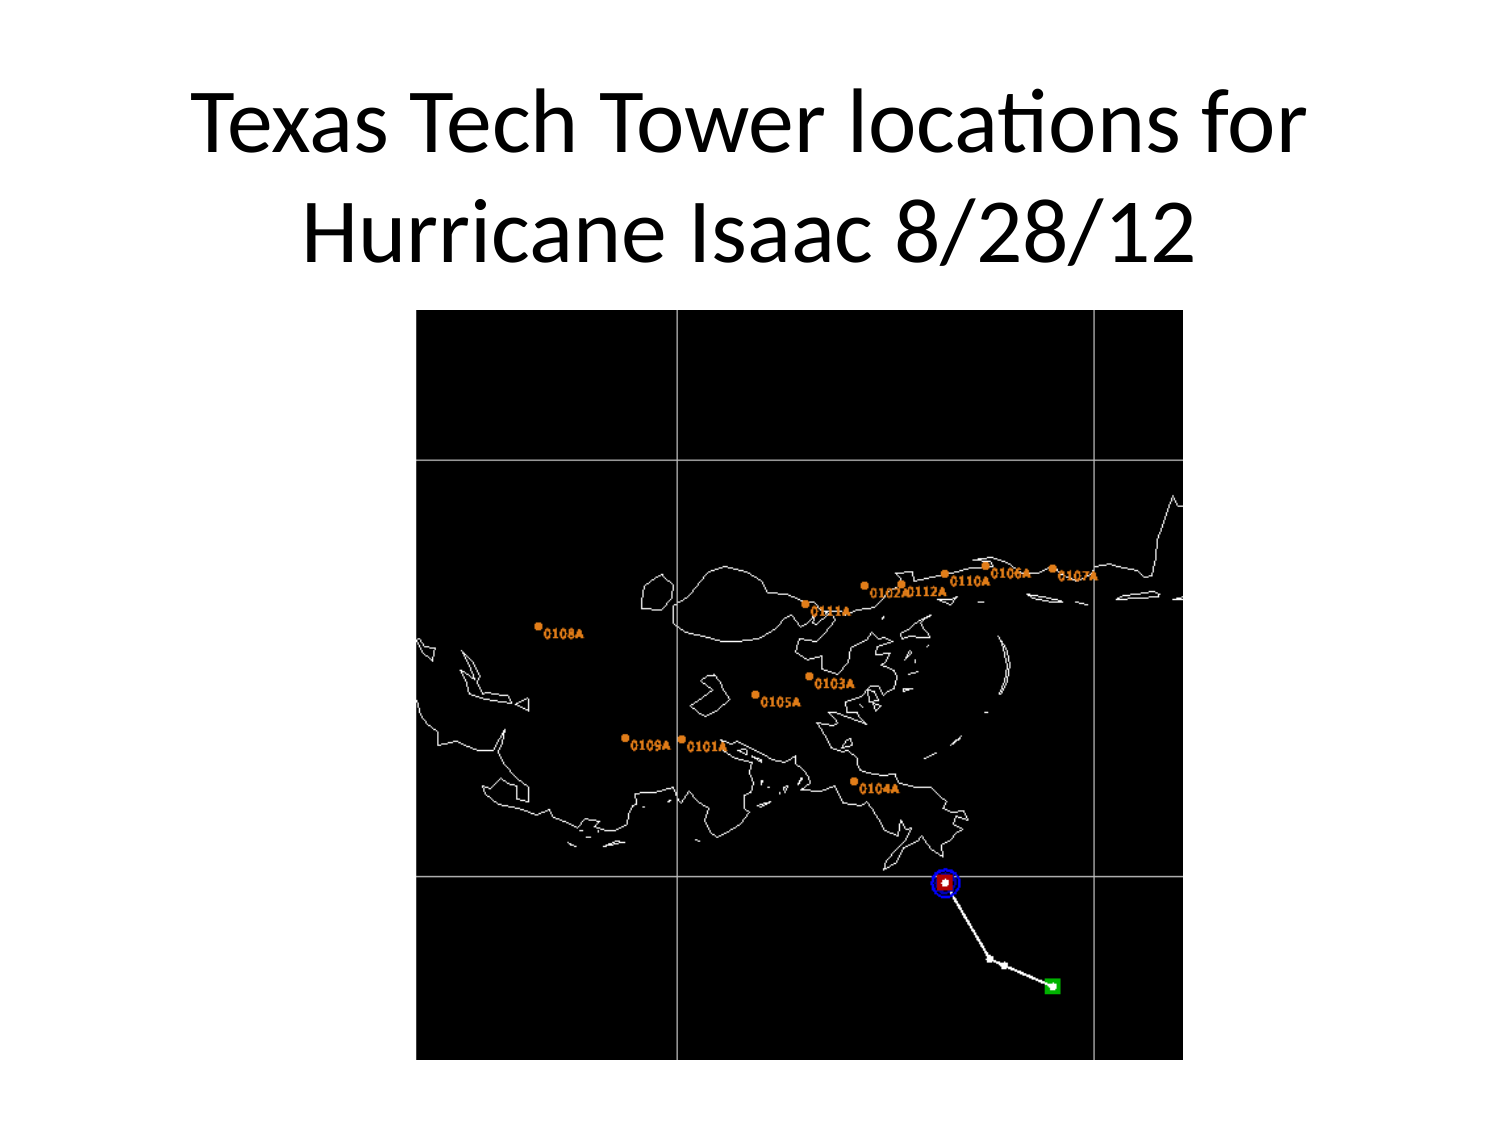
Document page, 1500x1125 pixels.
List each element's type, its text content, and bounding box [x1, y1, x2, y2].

title Texas Tech Tower locations for Hurricane Isaac 8/28/12 [112, 50, 1388, 292]
picture [414, 309, 1183, 1061]
